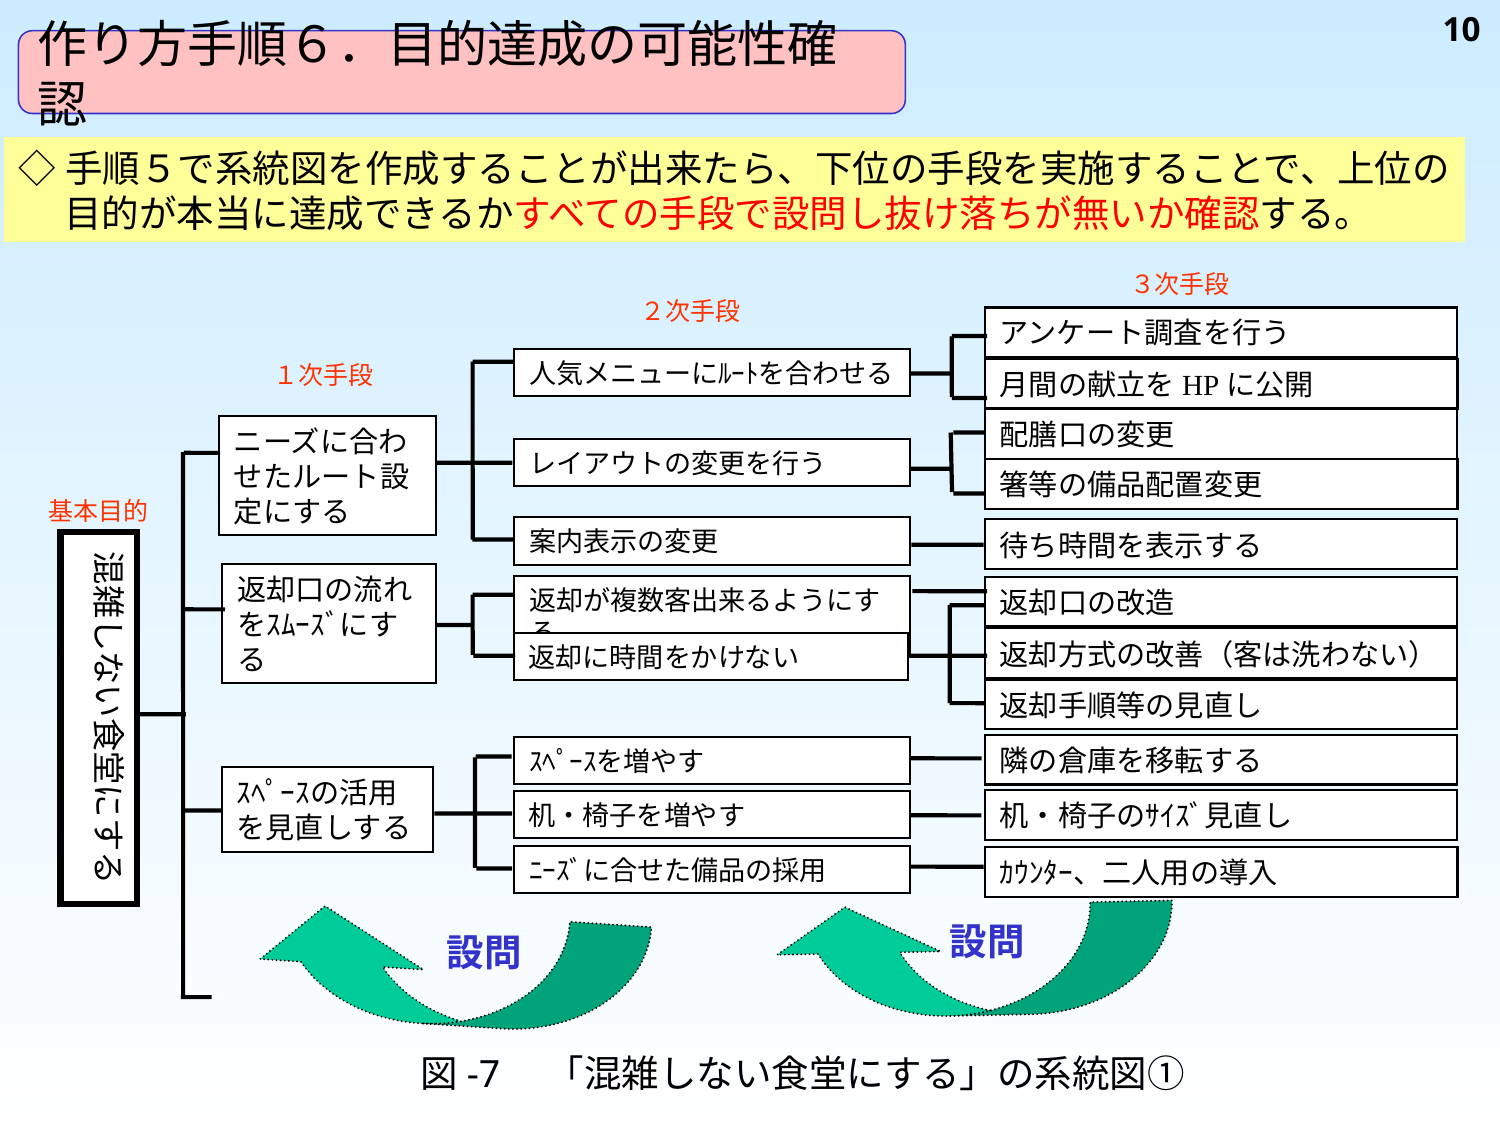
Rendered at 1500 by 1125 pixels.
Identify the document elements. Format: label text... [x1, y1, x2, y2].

text_box 返却口の改造 [984, 576, 1457, 627]
text_box 10 [1399, 0, 1497, 56]
text_box ニーズに合わせたルート設定にする [219, 415, 437, 536]
text_box アンケート調査を行う [984, 307, 1457, 358]
text_box 隣の倉庫を移転する [984, 734, 1458, 785]
text_box 返却手順等の見直し [984, 679, 1458, 730]
text_box 基本目的 [33, 488, 165, 533]
text_box 返却が複数客出来るようにする [514, 575, 911, 655]
text_box ◇手順５で系統図を作成することが出来たら、下位の手段を実施することで、上位の 目的が本当に達成できるかすべての手段で設問し抜け落ちが無いか確認する。 [3, 137, 1465, 242]
text_box ｽﾍﾟｰｽを増やす [514, 736, 911, 785]
text_box 返却方式の改善（客は洗わない） [984, 628, 1458, 679]
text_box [764, 904, 1174, 1016]
text_box ｶｳﾝﾀｰ、二人用の導入 [984, 847, 1458, 897]
text_box 月間の献立をHPに公開 [984, 358, 1458, 409]
text_box 案内表示の変更 [514, 517, 911, 565]
text_box 人気メニューにﾙｰﾄを合わせる [514, 348, 911, 396]
text_box 返却口の流れをｽﾑｰｽﾞにする [222, 563, 437, 684]
text_box ﾆｰｽﾞに合せた備品の採用 [514, 846, 911, 894]
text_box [239, 913, 649, 1025]
text_box ｽﾍﾟｰｽの活用を見直しする [221, 767, 434, 852]
text_box 混雑しない食堂にする [60, 533, 138, 905]
text_box 配膳口の変更 [984, 409, 1458, 459]
text_box レイアウトの変更を行う [514, 439, 911, 487]
text_box 待ち時間を表示する [984, 519, 1458, 570]
text_box 机・椅子のｻｲｽﾞ見直し [984, 790, 1458, 841]
text_box ３次手段 [1103, 260, 1256, 306]
text_box 箸等の備品配置変更 [984, 459, 1458, 509]
text_box 図-7 「混雑しない食堂にする」の系統図① [405, 1042, 1200, 1103]
text_box 返却に時間をかけない [514, 632, 908, 680]
text_box ２次手段 [614, 287, 767, 333]
text_box １次手段 [247, 352, 400, 398]
text_box 机・椅子を増やす [514, 791, 910, 839]
text_box 作り方手順６．目的達成の可能性確認 [18, 30, 906, 114]
